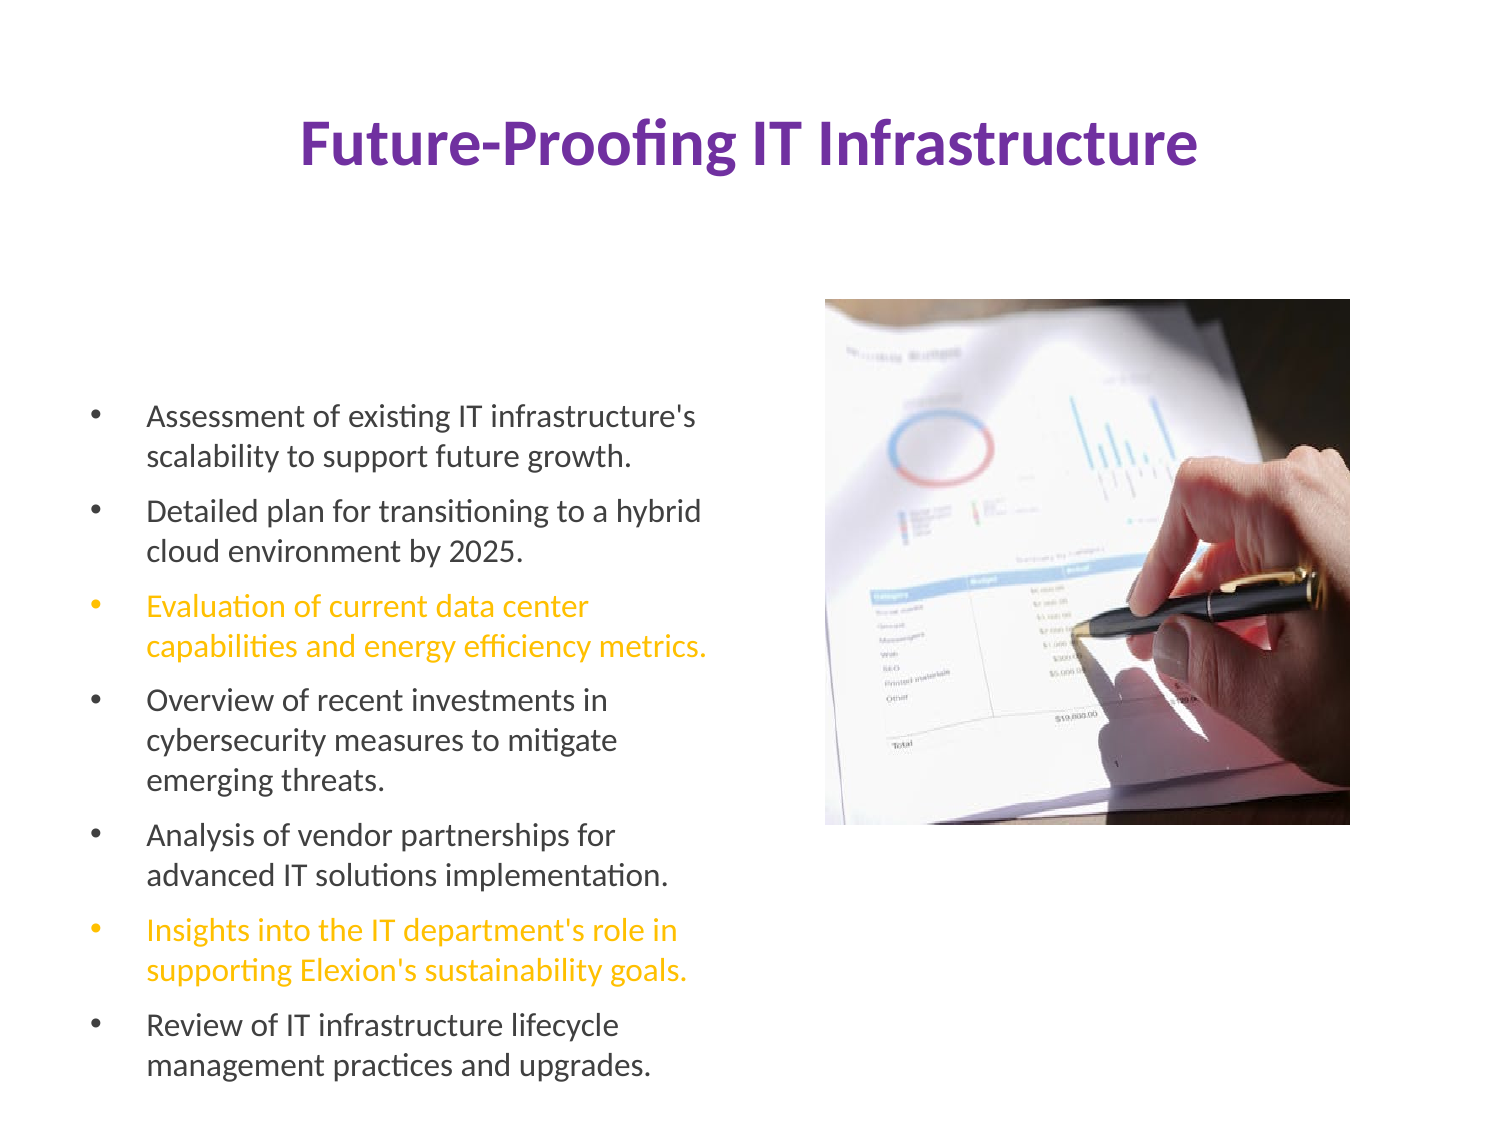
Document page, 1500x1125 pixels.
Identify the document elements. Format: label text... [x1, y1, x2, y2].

picture [824, 299, 1351, 826]
list Assessment of existing IT infrastructure's scalability to support future growth. Detailed plan for transitioning to a hybrid cloud environment by 2025. Evaluation of current data center capabilities and energy efficiency metrics. Overview of recent investments in cybersecurity measures to mitigate emerging threats. Analysis of vendor partnerships for advanced IT solutions implementation. Insights into the IT department's role in supporting Elexion's sustainability goals. Review of IT infrastructure lifecycle management practices and upgrades. [75, 299, 750, 900]
title Future-Proofing IT Infrastructure [75, 45, 1425, 233]
